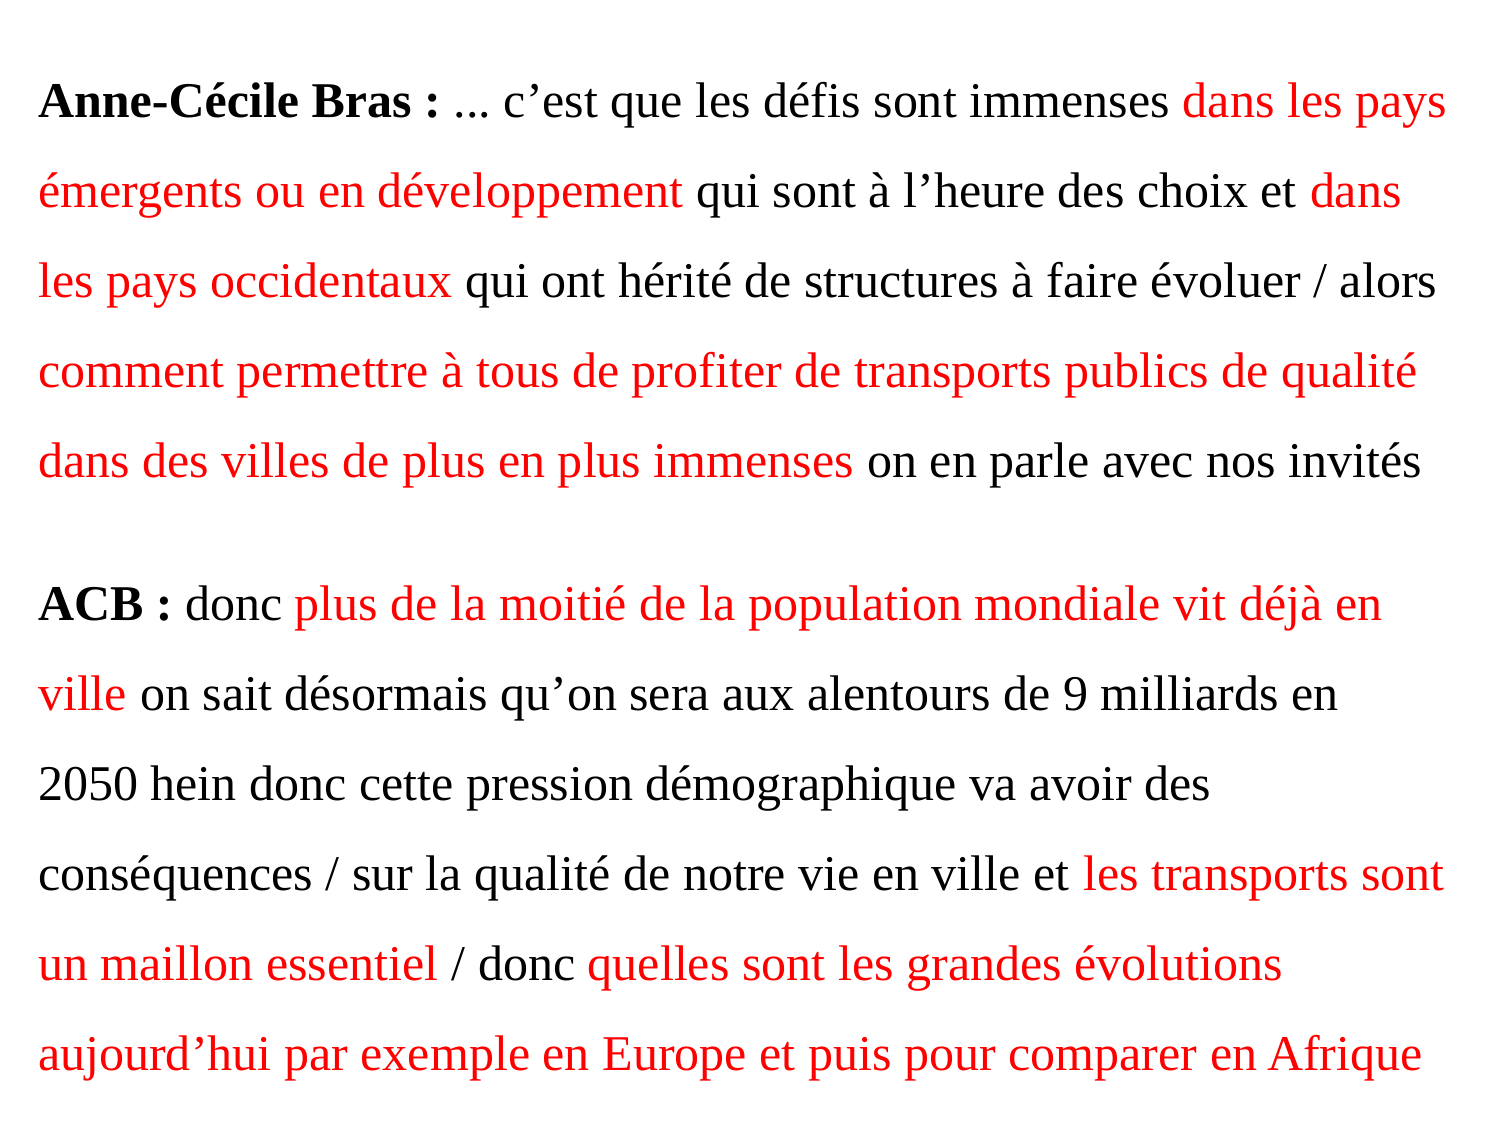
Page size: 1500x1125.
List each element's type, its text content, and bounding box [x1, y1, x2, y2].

text_box Аnne-Cécile Bras : ... c’est que les défis sont immenses dans les pays émergents ou en développement qui sont à l’heure des choix et dans les pays occidentaux qui ont hérité de structures à faire évoluer / alors comment permettre à tous de profiter de transports publics de qualité dans des villes de plus en plus immenses on en parle avec nos invités ACB : donc plus de la moitié de la population mondiale vit déjà en ville on sait désormais qu’on sera aux alentours de 9 milliards en 2050 hein donc cette pression démographique va avoir des conséquences / sur la qualité de notre vie en ville et les transports sont un maillon essentiel / donc quelles sont les grandes évolutions aujourd’hui par exemple en Europe et puis pour comparer en Afrique [23, 30, 1465, 1088]
